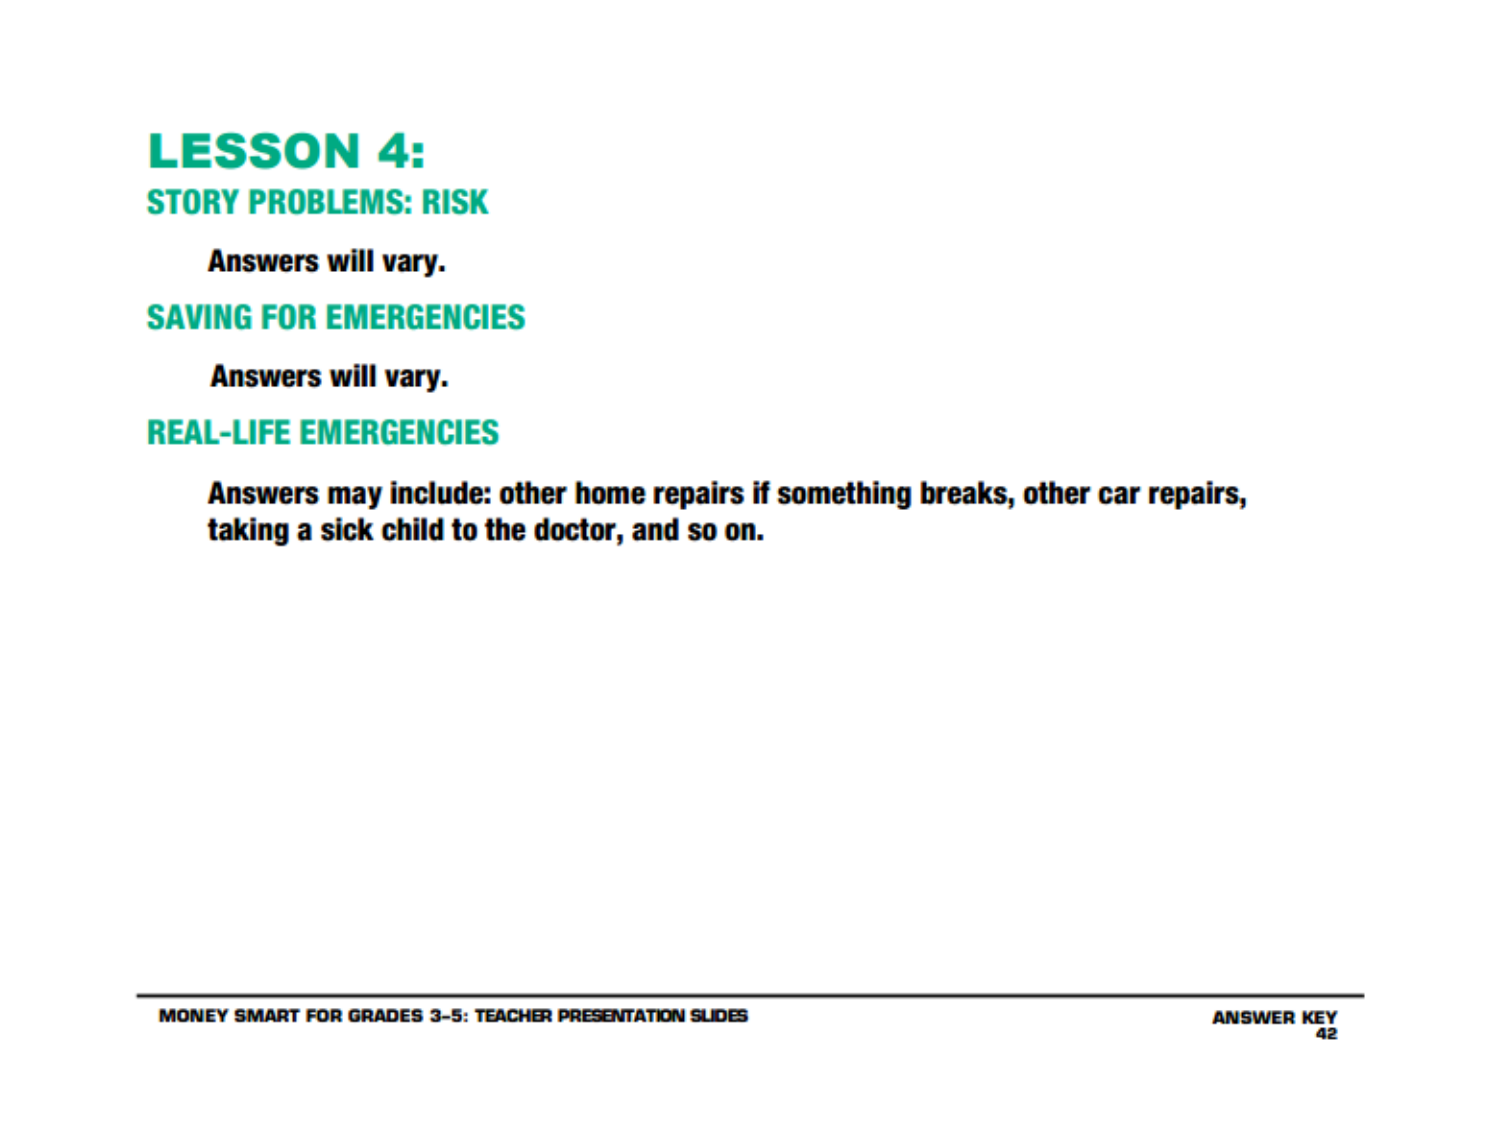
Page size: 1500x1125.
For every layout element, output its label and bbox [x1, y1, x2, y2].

picture [99, 54, 1388, 1080]
